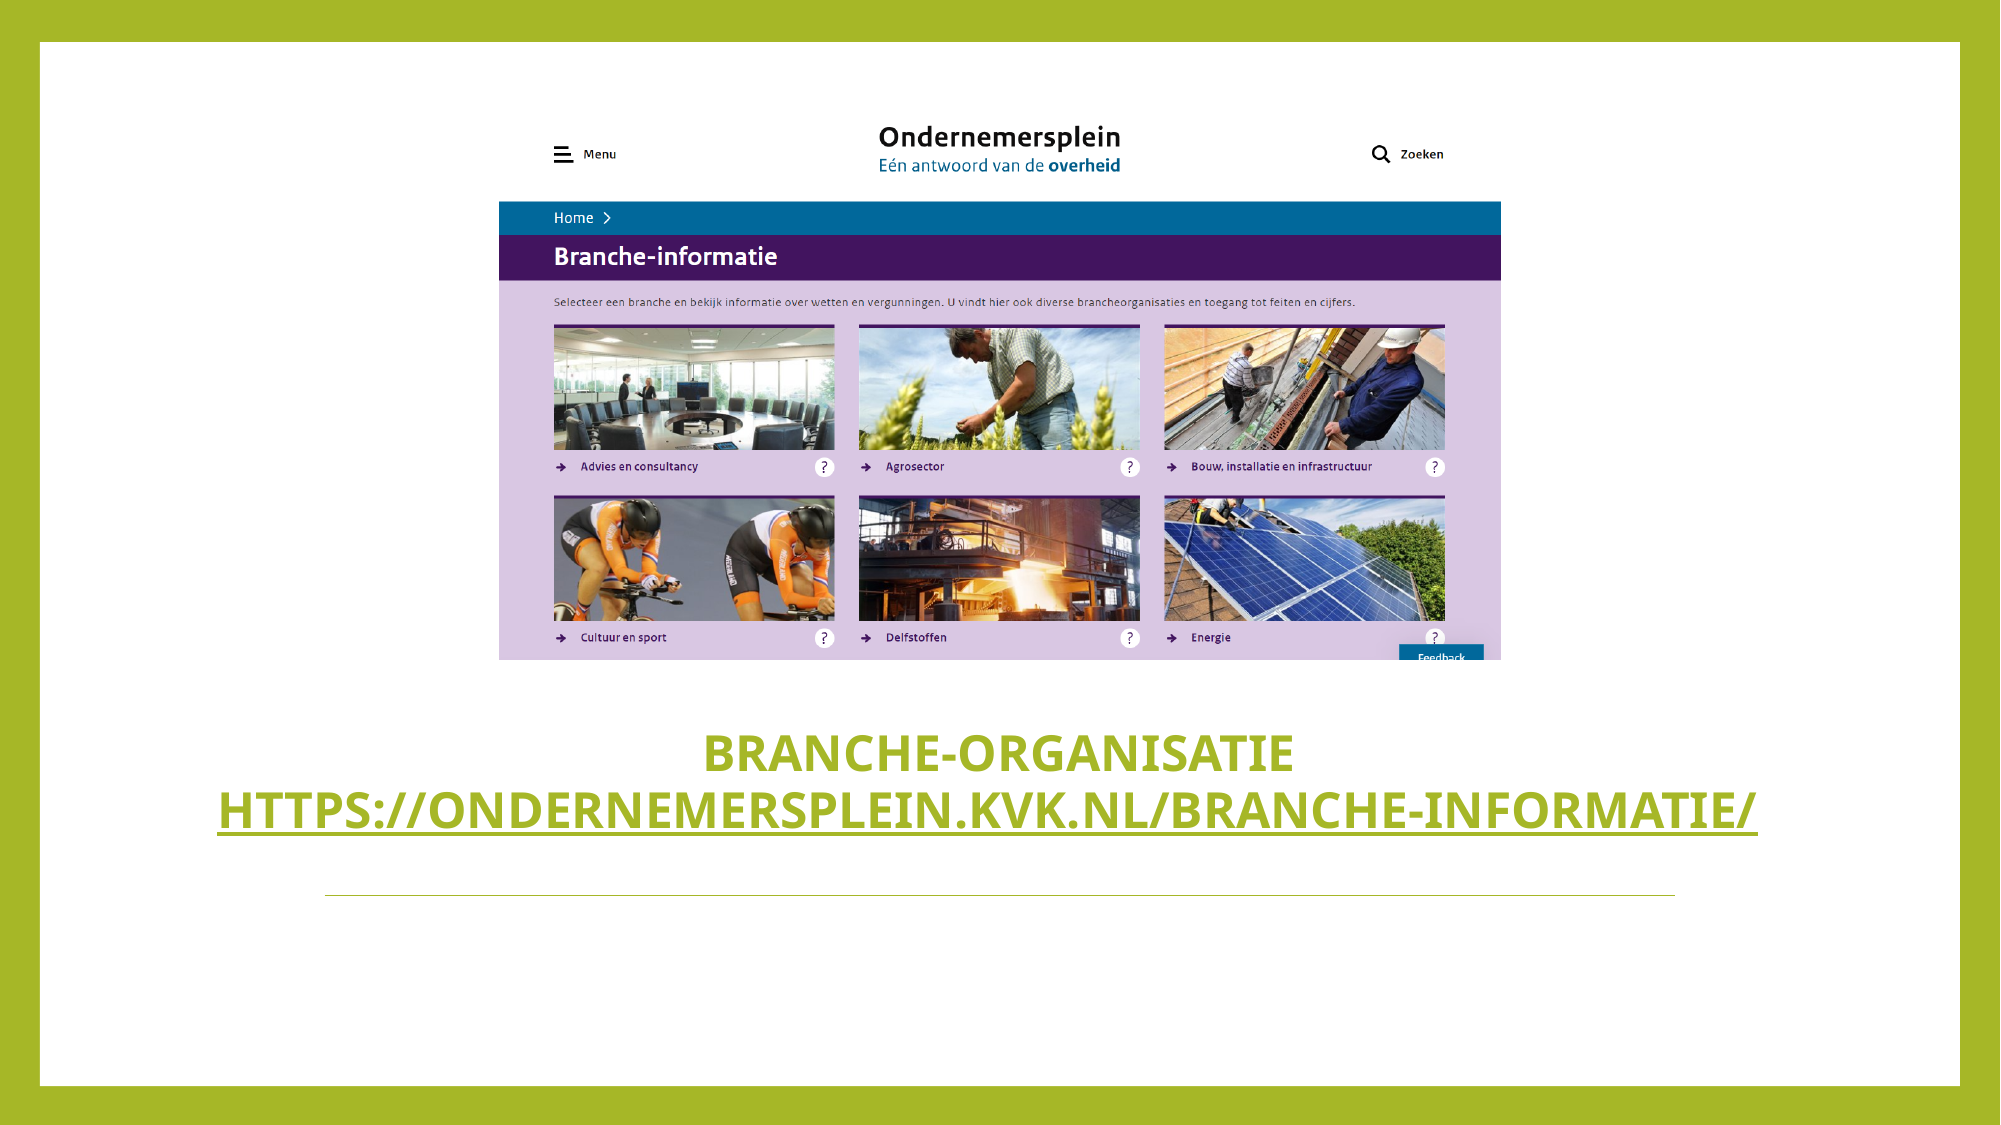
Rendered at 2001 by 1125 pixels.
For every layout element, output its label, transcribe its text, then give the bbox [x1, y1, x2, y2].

text_box [38, 41, 1961, 1088]
title Branche-organisatie https://ondernemersplein.kvk.nl/branche-informatie/ [182, 690, 1818, 908]
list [499, 121, 1501, 660]
text_box [0, 0, 2000, 1125]
